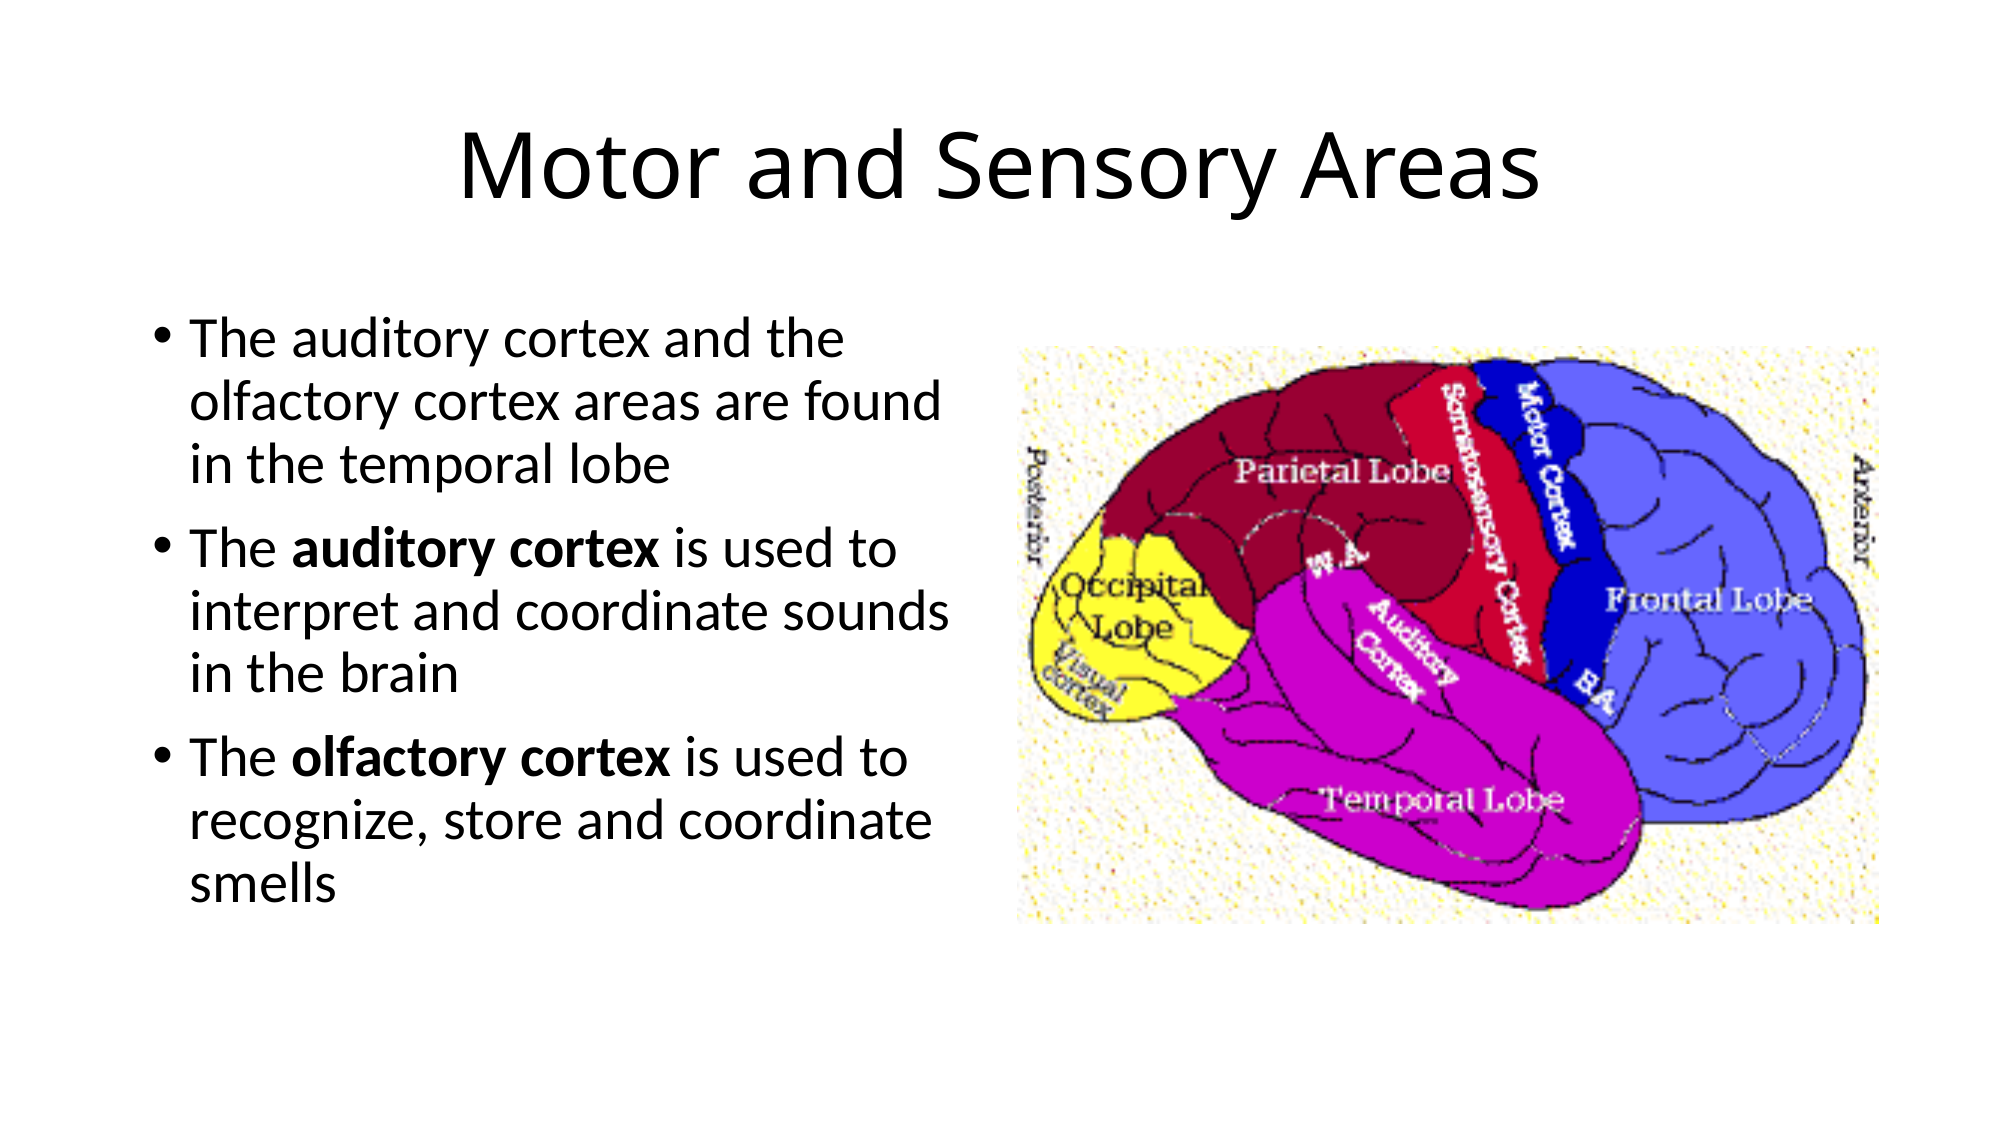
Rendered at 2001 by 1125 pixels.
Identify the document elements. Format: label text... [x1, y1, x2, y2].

list The auditory cortex and the olfactory cortex areas are found in the temporal lobe The auditory cortex is used to interpret and coordinate sounds in the brain The olfactory cortex is used to recognize, store and coordinate smells [137, 299, 988, 1014]
picture [1017, 346, 1879, 924]
title Motor and Sensory Areas [137, 59, 1863, 278]
